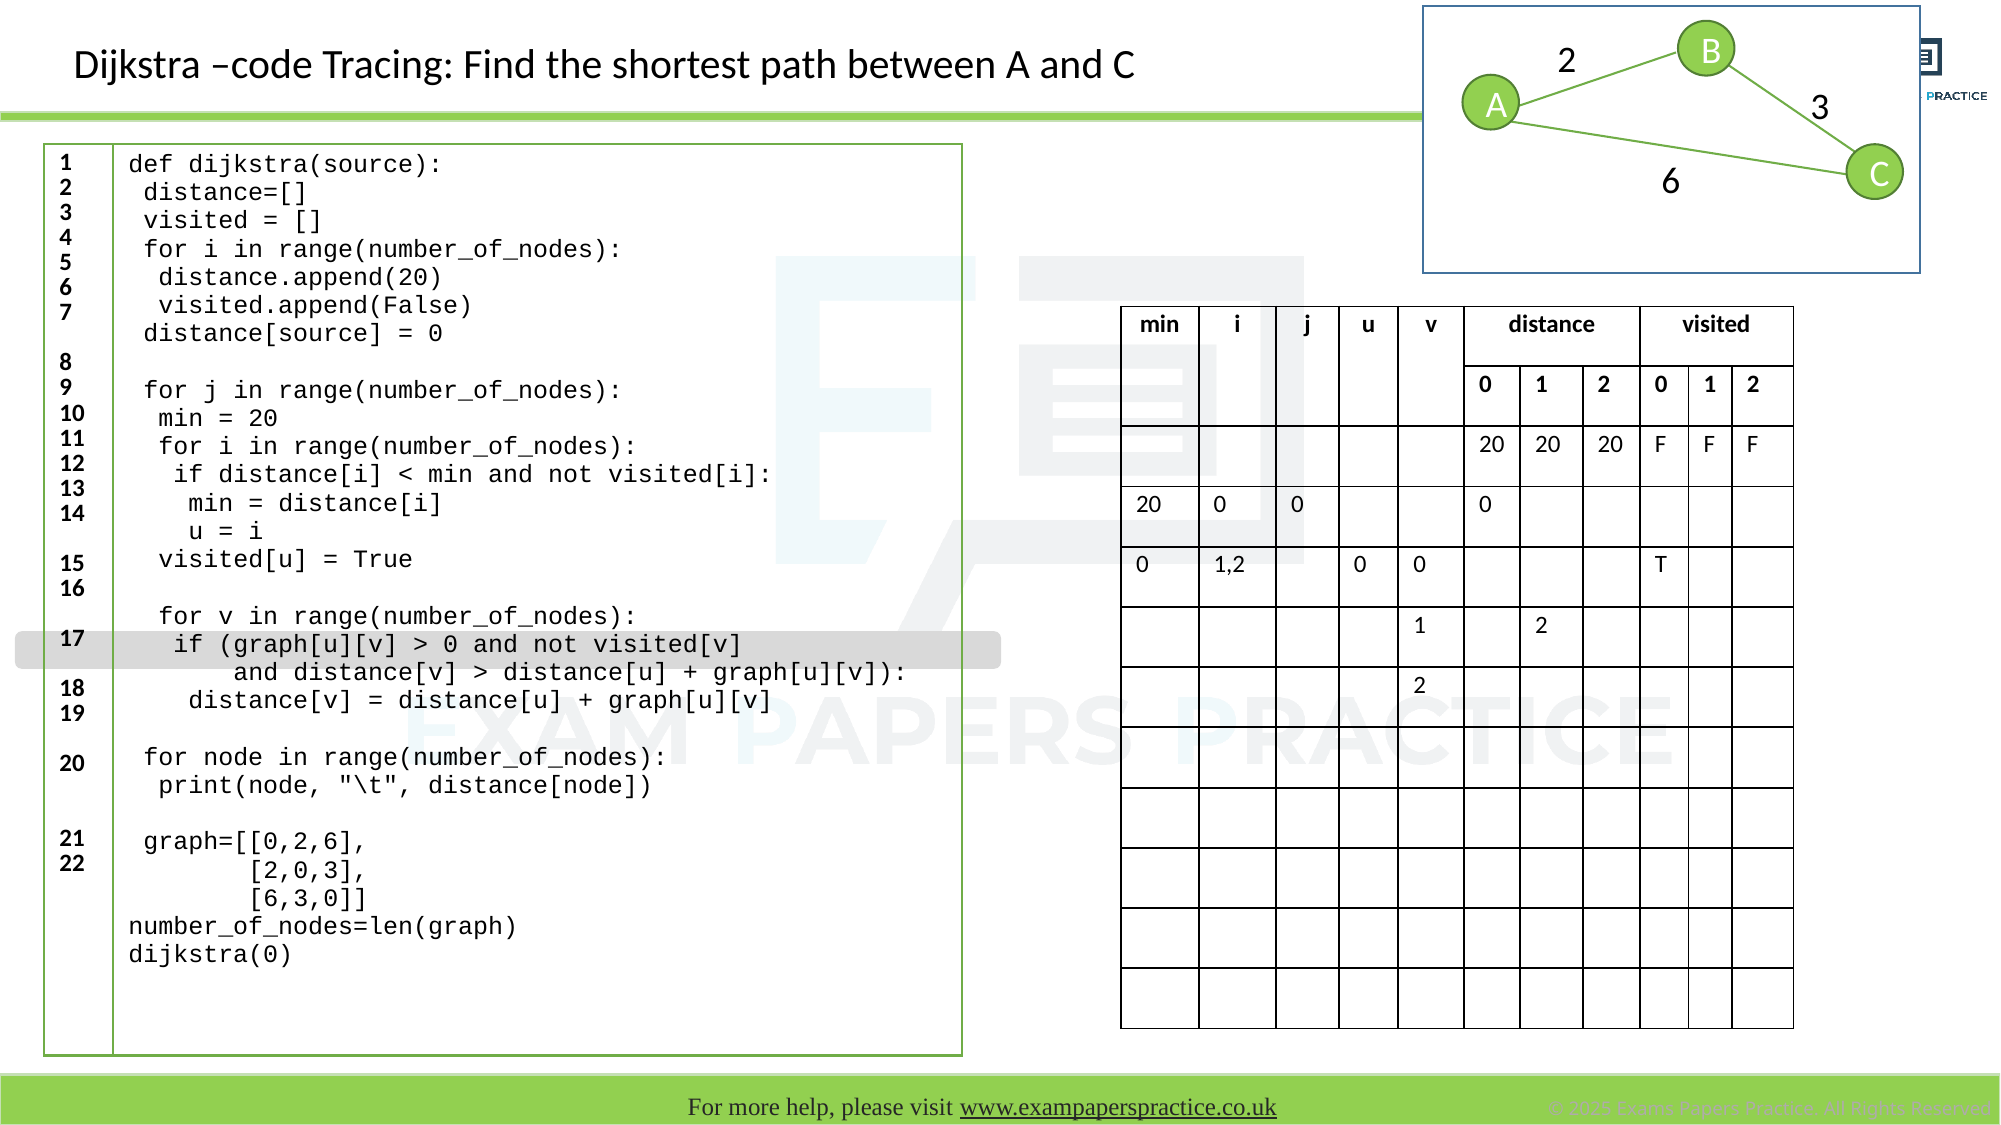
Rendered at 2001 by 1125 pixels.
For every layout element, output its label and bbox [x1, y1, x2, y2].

table_cell [1122, 608, 1198, 666]
table_cell [1277, 608, 1338, 666]
table_cell [1465, 728, 1519, 787]
table_cell [1465, 668, 1519, 726]
table_cell [1465, 367, 1519, 425]
table_cell [1584, 427, 1639, 486]
table_cell [1584, 728, 1639, 787]
table_cell [1689, 487, 1731, 546]
table_cell [1277, 427, 1338, 486]
table_cell [1641, 728, 1688, 787]
table_cell [1641, 487, 1688, 546]
table_cell [1641, 789, 1688, 847]
table_cell [1399, 608, 1463, 666]
table_cell [1465, 487, 1519, 546]
table_cell [1584, 367, 1639, 425]
table_cell [1277, 728, 1338, 787]
table_cell [1200, 789, 1275, 847]
table_cell [1641, 849, 1688, 907]
table_cell [1521, 367, 1582, 425]
table_cell [1584, 487, 1639, 546]
table_cell [1689, 789, 1731, 847]
table_cell [1584, 548, 1639, 606]
table_cell [1521, 728, 1582, 787]
table_header [1200, 307, 1275, 425]
table_cell [1200, 969, 1275, 1028]
table_cell [1733, 668, 1793, 726]
table_cell [1641, 367, 1688, 425]
table_cell [1340, 427, 1397, 486]
table_cell [1733, 608, 1793, 666]
table_cell [1641, 608, 1688, 666]
table_cell [1733, 909, 1793, 967]
table_cell [1641, 427, 1688, 486]
table_cell [1521, 668, 1582, 726]
table_cell [1122, 969, 1198, 1028]
table_cell [1200, 487, 1275, 546]
table_cell [1521, 427, 1582, 486]
table_header [1122, 307, 1198, 425]
table_header [114, 145, 961, 1054]
table_header [45, 145, 112, 1054]
table_cell [1733, 367, 1793, 425]
table_cell [1733, 427, 1793, 486]
table_cell [1465, 548, 1519, 606]
table_cell [1521, 849, 1582, 907]
table_cell [1399, 668, 1463, 726]
table_cell [1399, 849, 1463, 907]
table_cell [1399, 969, 1463, 1028]
table_cell [1340, 789, 1397, 847]
table_cell [1733, 789, 1793, 847]
table_cell [1200, 668, 1275, 726]
table_cell [1277, 548, 1338, 606]
table_cell [1689, 849, 1731, 907]
table_cell [1399, 427, 1463, 486]
table_cell [1122, 548, 1198, 606]
table_header [1277, 307, 1338, 425]
table_cell [1521, 487, 1582, 546]
table_cell [1122, 909, 1198, 967]
table_cell [1399, 789, 1463, 847]
table_cell [1465, 969, 1519, 1028]
table_cell [1399, 728, 1463, 787]
table_cell [1277, 668, 1338, 726]
table_cell [1641, 668, 1688, 726]
table_cell [1641, 548, 1688, 606]
table_cell [1122, 728, 1198, 787]
table_cell [1733, 487, 1793, 546]
table_cell [1340, 608, 1397, 666]
table_cell [1689, 668, 1731, 726]
table_cell [1340, 548, 1397, 606]
table_cell [1465, 909, 1519, 967]
table_cell [1689, 427, 1731, 486]
table_header [1465, 307, 1639, 365]
table_cell [1200, 728, 1275, 787]
table_cell [1277, 789, 1338, 847]
table_cell [1641, 909, 1688, 967]
table_cell [1122, 849, 1198, 907]
table_cell [1689, 367, 1731, 425]
table_cell [1521, 909, 1582, 967]
table_cell [1465, 608, 1519, 666]
table_cell [1521, 969, 1582, 1028]
table_cell [1689, 728, 1731, 787]
table_cell [1200, 427, 1275, 486]
table_cell [1584, 668, 1639, 726]
table_cell [1584, 969, 1639, 1028]
table_cell [1689, 608, 1731, 666]
table_cell [1399, 909, 1463, 967]
table_cell [1641, 969, 1688, 1028]
table_cell [1340, 849, 1397, 907]
table_cell [1465, 849, 1519, 907]
table_cell [1733, 728, 1793, 787]
table_cell [1200, 849, 1275, 907]
table_cell [1277, 487, 1338, 546]
table_cell [1340, 487, 1397, 546]
table_cell [1277, 969, 1338, 1028]
text_box [1422, 5, 1921, 274]
table_header [1340, 307, 1397, 425]
table_cell [1399, 487, 1463, 546]
table_cell [1584, 608, 1639, 666]
table_cell [1340, 969, 1397, 1028]
text_box [58, 29, 1152, 94]
table_cell [1200, 909, 1275, 967]
table_cell [1733, 849, 1793, 907]
table_cell [1689, 548, 1731, 606]
table_cell [1521, 548, 1582, 606]
table_cell [1277, 909, 1338, 967]
table_cell [1584, 909, 1639, 967]
table_cell [1340, 668, 1397, 726]
table_cell [1465, 427, 1519, 486]
table_cell [1277, 849, 1338, 907]
text_box [14, 631, 43, 669]
table_cell [1521, 789, 1582, 847]
table_cell [1733, 548, 1793, 606]
table_cell [1200, 548, 1275, 606]
table_header [1399, 307, 1463, 425]
table_cell [1733, 969, 1793, 1028]
table_cell [1340, 728, 1397, 787]
table_cell [1584, 849, 1639, 907]
table_cell [1689, 969, 1731, 1028]
text_box [963, 631, 1002, 669]
table_cell [1465, 789, 1519, 847]
table_cell [1122, 789, 1198, 847]
table_cell [1122, 487, 1198, 546]
table_cell [1122, 668, 1198, 726]
table_cell [1340, 909, 1397, 967]
table_cell [1584, 789, 1639, 847]
table_cell [1689, 909, 1731, 967]
table_cell [1399, 548, 1463, 606]
table_cell [1521, 608, 1582, 666]
table_cell [1200, 608, 1275, 666]
table_header [1641, 307, 1793, 365]
table_cell [1122, 427, 1198, 486]
